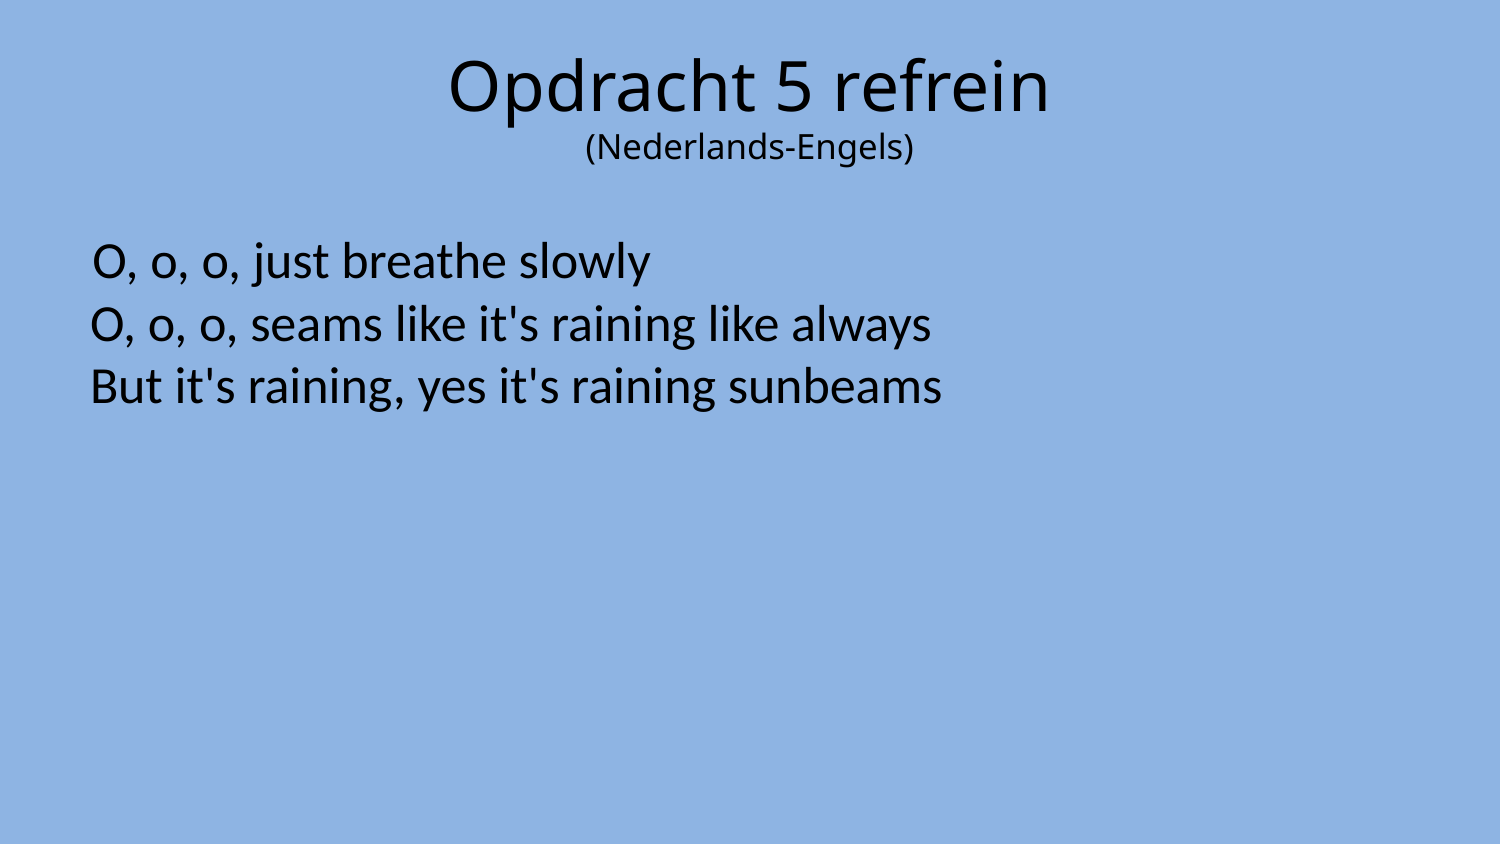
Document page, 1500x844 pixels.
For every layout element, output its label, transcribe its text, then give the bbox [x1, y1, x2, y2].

list O, o, o, just breathe slowly O, o, o, seams like it's raining like always But it's raining, yes it's raining sunbeams [75, 219, 1425, 777]
title Opdracht 5 refrein (Nederlands-Engels) [75, 33, 1425, 175]
